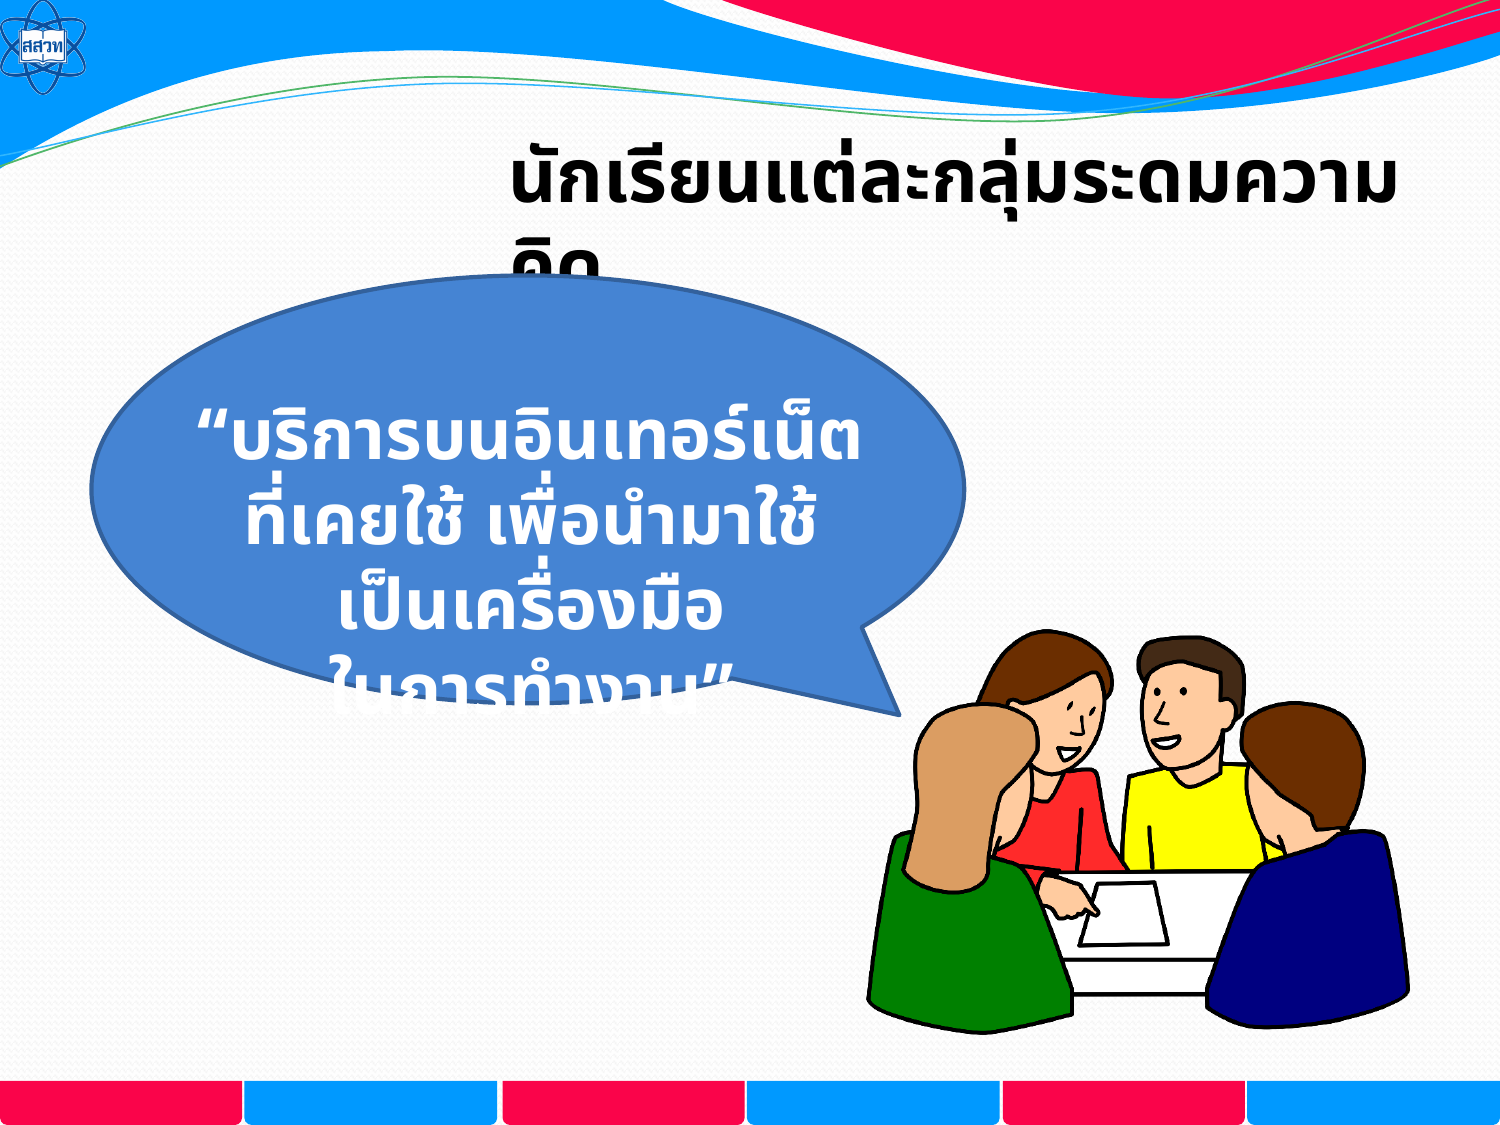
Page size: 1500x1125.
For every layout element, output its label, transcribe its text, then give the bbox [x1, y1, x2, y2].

picture [0, 0, 86, 95]
picture [866, 629, 1410, 1036]
text_box นักเรียนแต่ละกลุ่มระดมความคิด [343, 120, 1478, 316]
text_box “บริการบนอินเทอร์เน็ตที่เคยใช้ เพื่อนำมาใช้เป็นเครื่องมือ ในการทำงาน” [29, 381, 883, 737]
text_box [148, 273, 967, 617]
